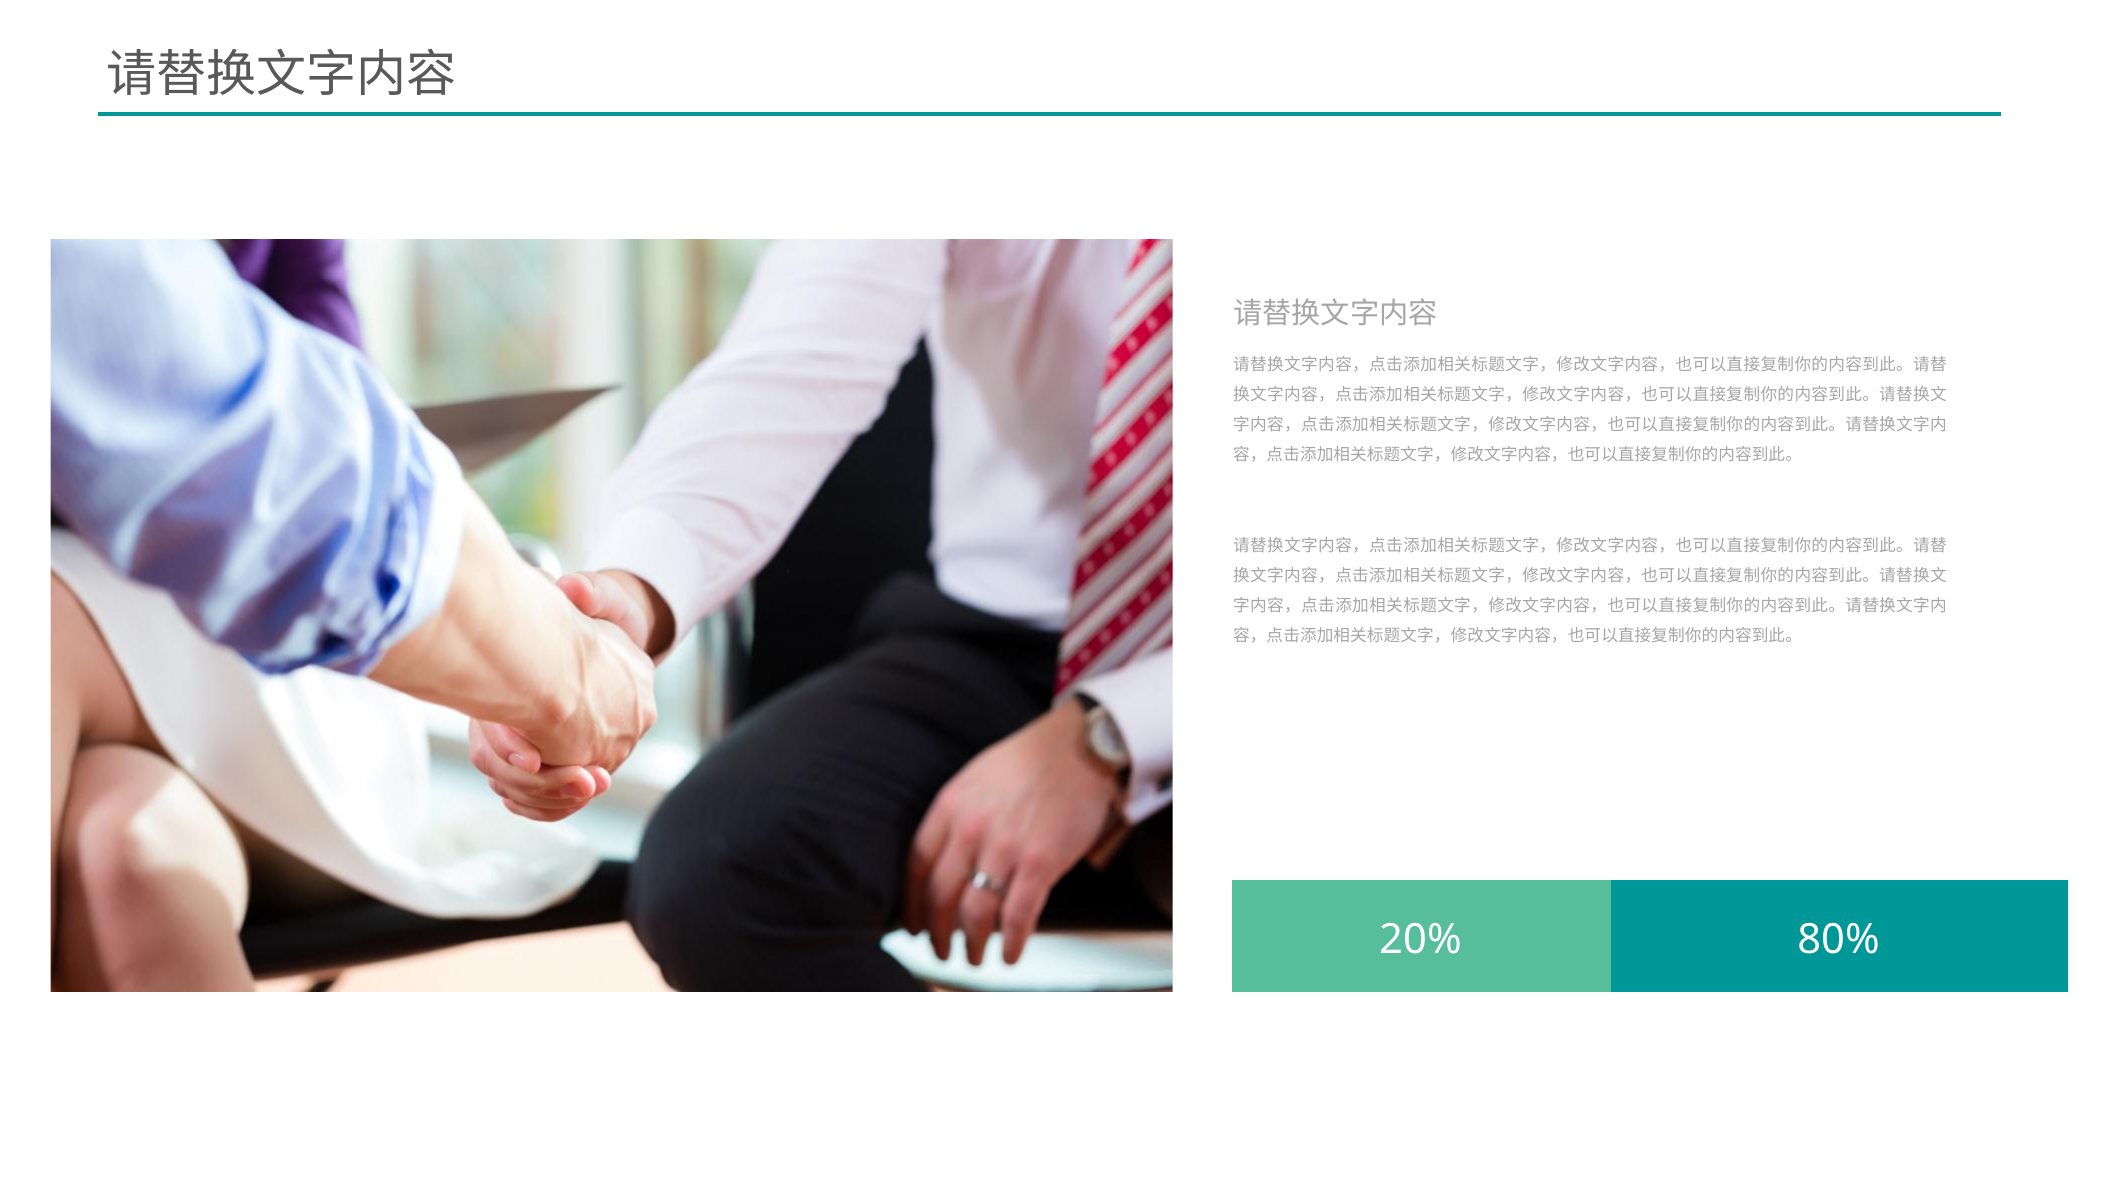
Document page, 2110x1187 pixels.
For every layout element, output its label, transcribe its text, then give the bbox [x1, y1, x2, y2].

text_box 请替换文字内容，点击添加相关标题文字，修改文字内容，也可以直接复制你的内容到此。请替换文字内容，点击添加相关标题文字，修改文字内容，也可以直接复制你的内容到此。请替换文字内容，点击添加相关标题文字，修改文字内容，也可以直接复制你的内容到此。请替换文字内容，点击添加相关标题文字，修改文字内容，也可以直接复制你的内容到此。 [1217, 517, 1964, 642]
text_box 20% [1364, 904, 1519, 969]
text_box 80% [1782, 904, 1937, 969]
text_box 请替换文字内容，点击添加相关标题文字，修改文字内容，也可以直接复制你的内容到此。请替换文字内容，点击添加相关标题文字，修改文字内容，也可以直接复制你的内容到此。请替换文字内容，点击添加相关标题文字，修改文字内容，也可以直接复制你的内容到此。请替换文字内容，点击添加相关标题文字，修改文字内容，也可以直接复制你的内容到此。 [1217, 336, 1964, 461]
text_box 请替换文字内容 [90, 33, 542, 93]
text_box [1231, 879, 1610, 993]
text_box [1610, 879, 2069, 993]
text_box [50, 238, 1174, 993]
text_box 请替换文字内容 [1217, 286, 1519, 336]
